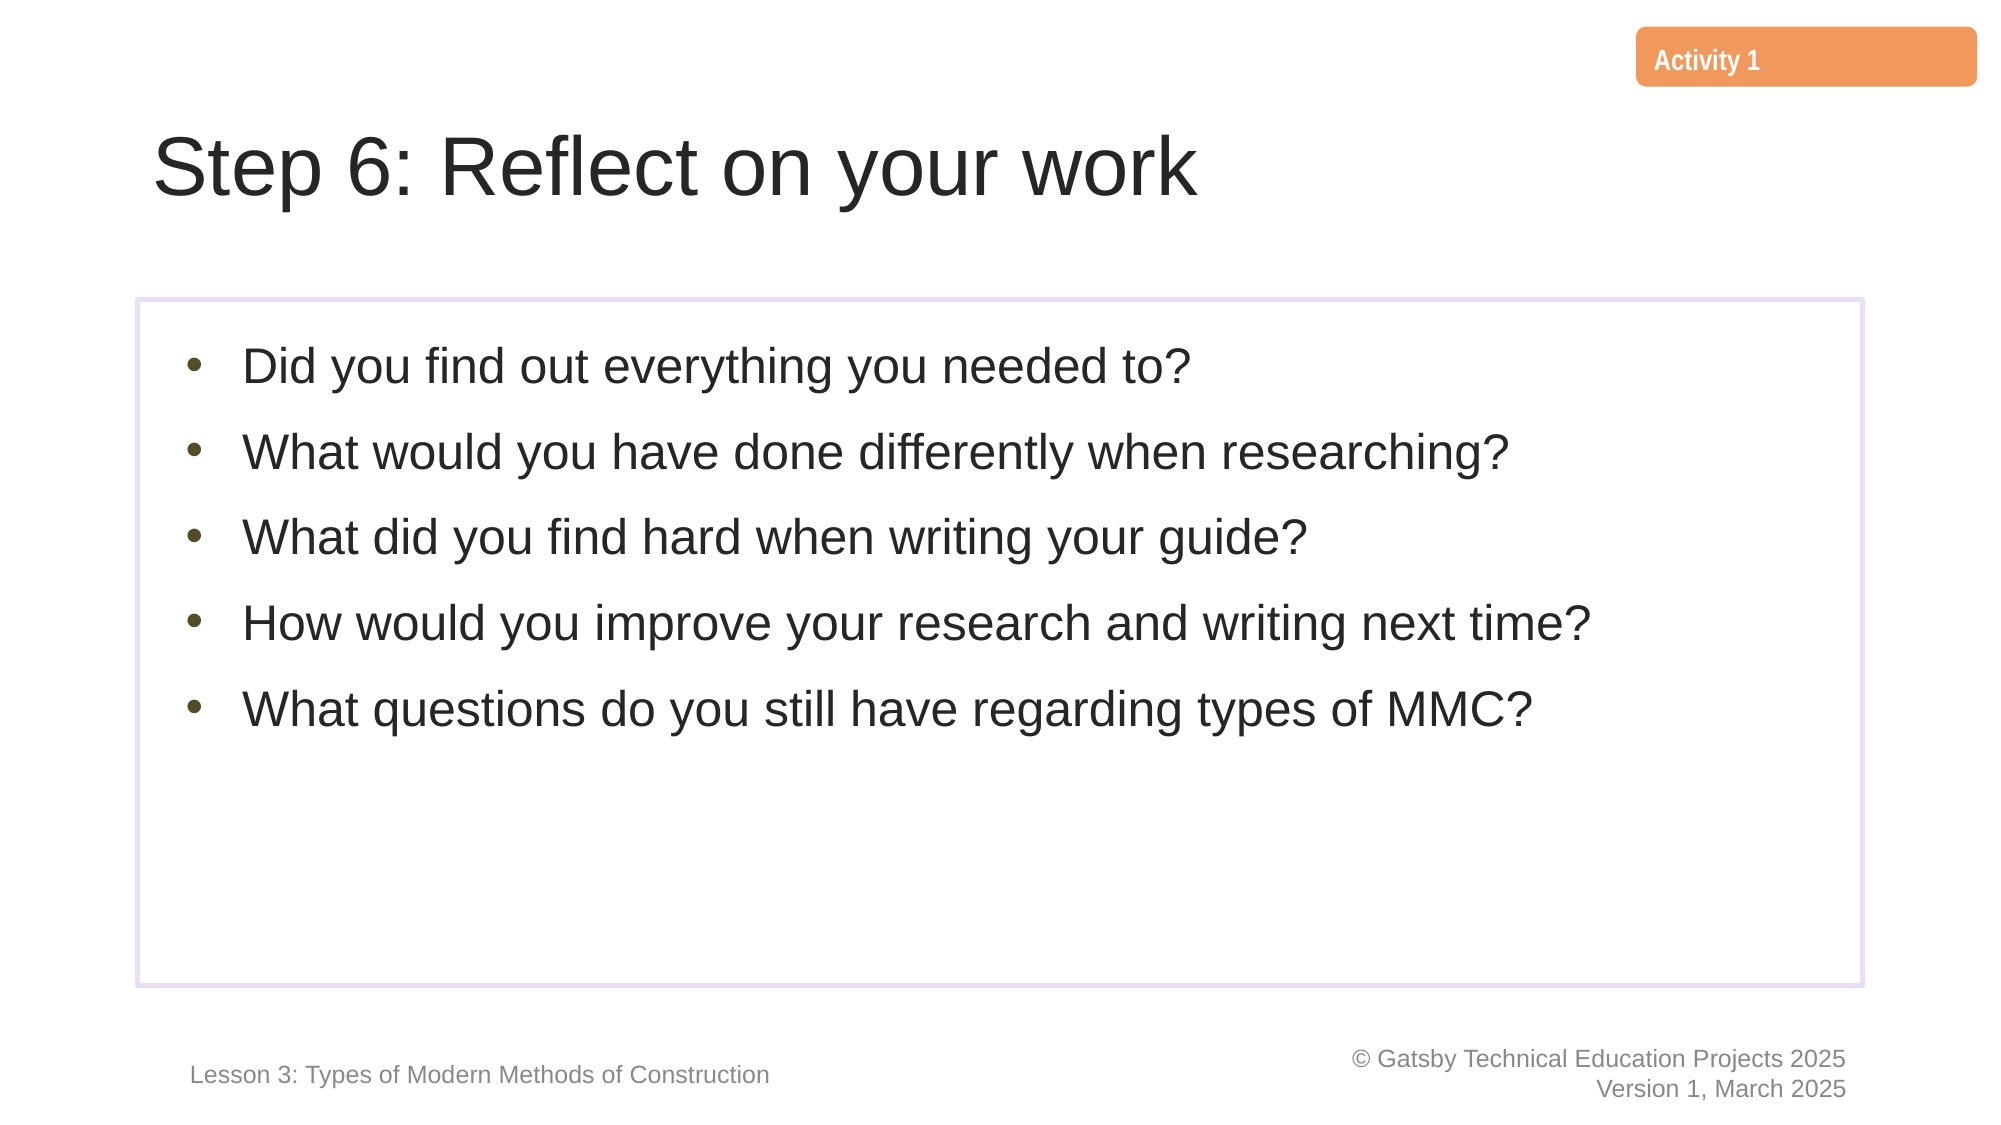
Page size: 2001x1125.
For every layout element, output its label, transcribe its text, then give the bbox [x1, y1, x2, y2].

list Did you find out everything you needed to? What would you have done differently when researching? What did you find hard when writing your guide? How would you improve your research and writing next time? What questions do you still have regarding types of MMC? [135, 297, 1865, 988]
text_box Activity 1 [1636, 26, 1978, 87]
title Step 6: Reflect on your work [137, 59, 1863, 278]
list Lesson 3: Types of Modern Methods of Construction [137, 1042, 829, 1103]
